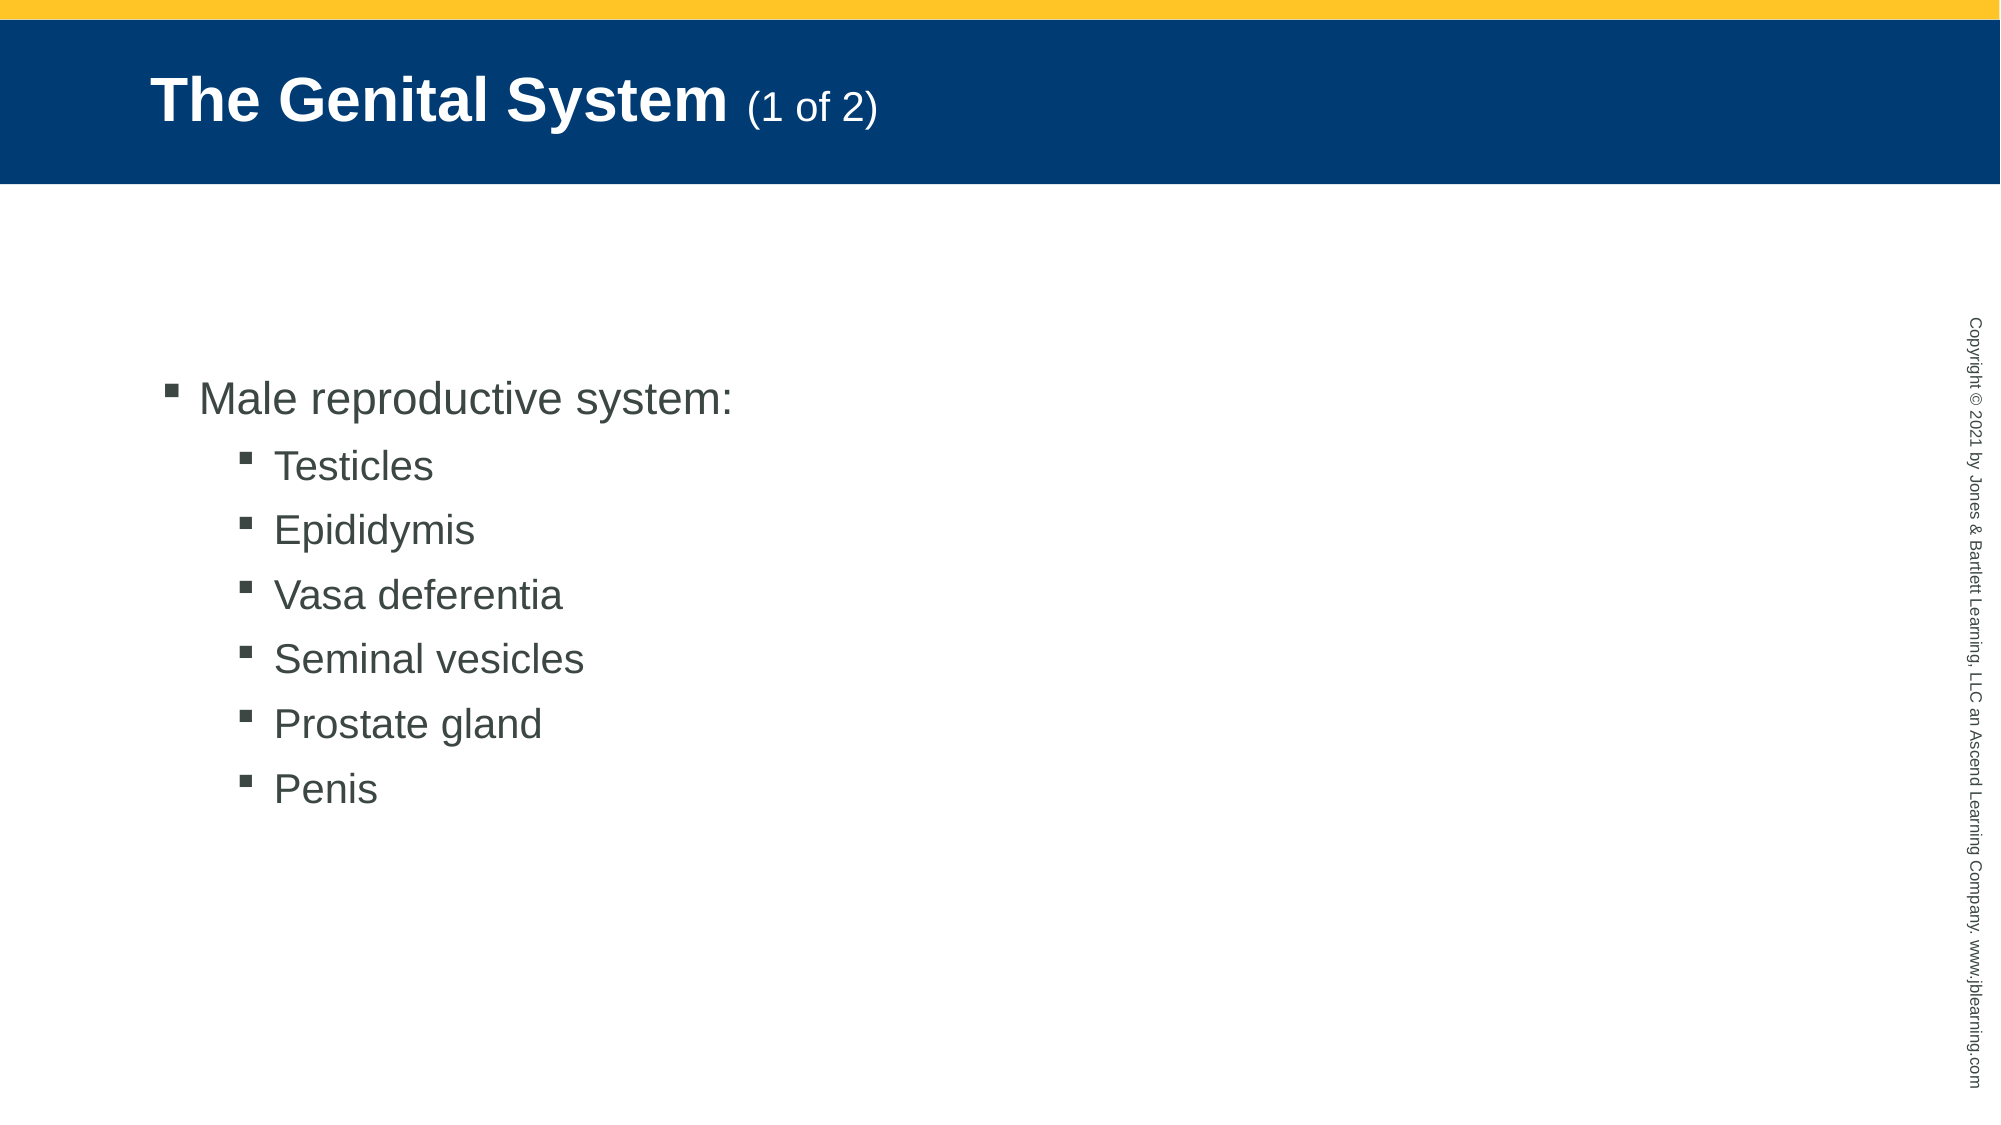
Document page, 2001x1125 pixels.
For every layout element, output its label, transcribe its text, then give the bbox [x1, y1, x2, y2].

title The Genital System (1 of 2) [0, 19, 2000, 185]
list Male reproductive system: Testicles Epididymis Vasa deferentia Seminal vesicles Prostate gland Penis [146, 361, 1859, 1016]
